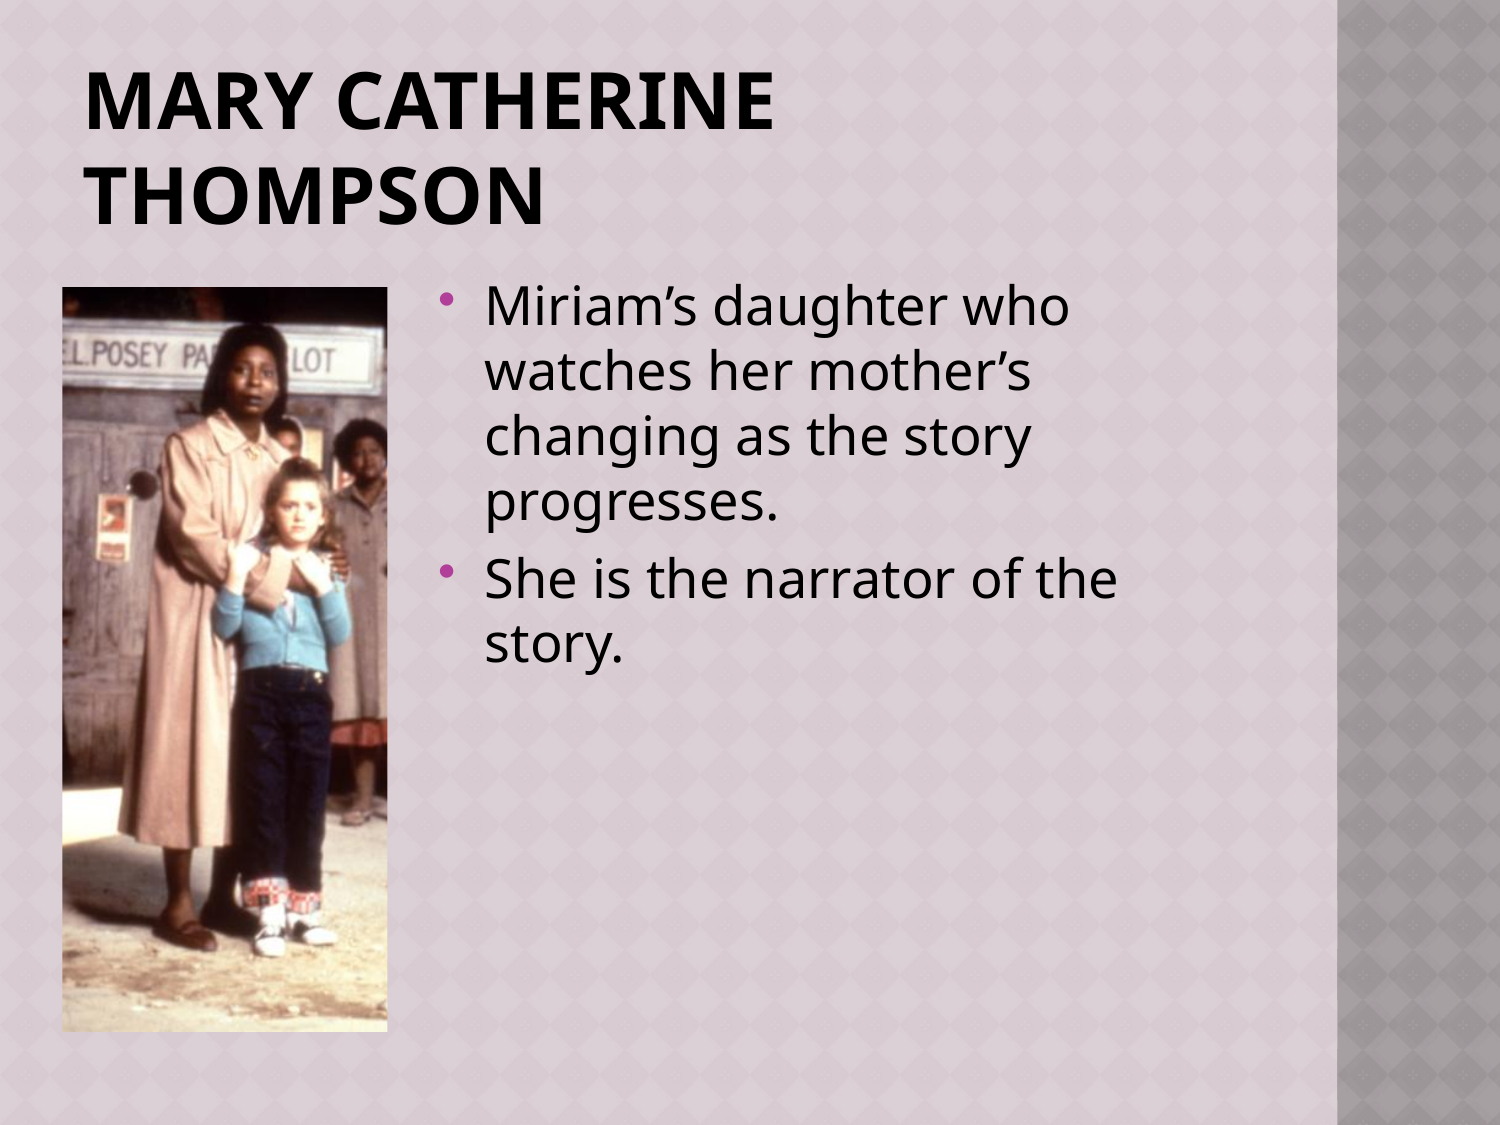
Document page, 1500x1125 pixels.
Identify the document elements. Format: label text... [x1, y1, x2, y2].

list Miriam’s daughter who watches her mother’s changing as the story progresses. She is the narrator of the story. [424, 263, 1263, 1060]
picture [62, 286, 388, 1032]
title Mary Catherine Thompson [75, 52, 1263, 241]
